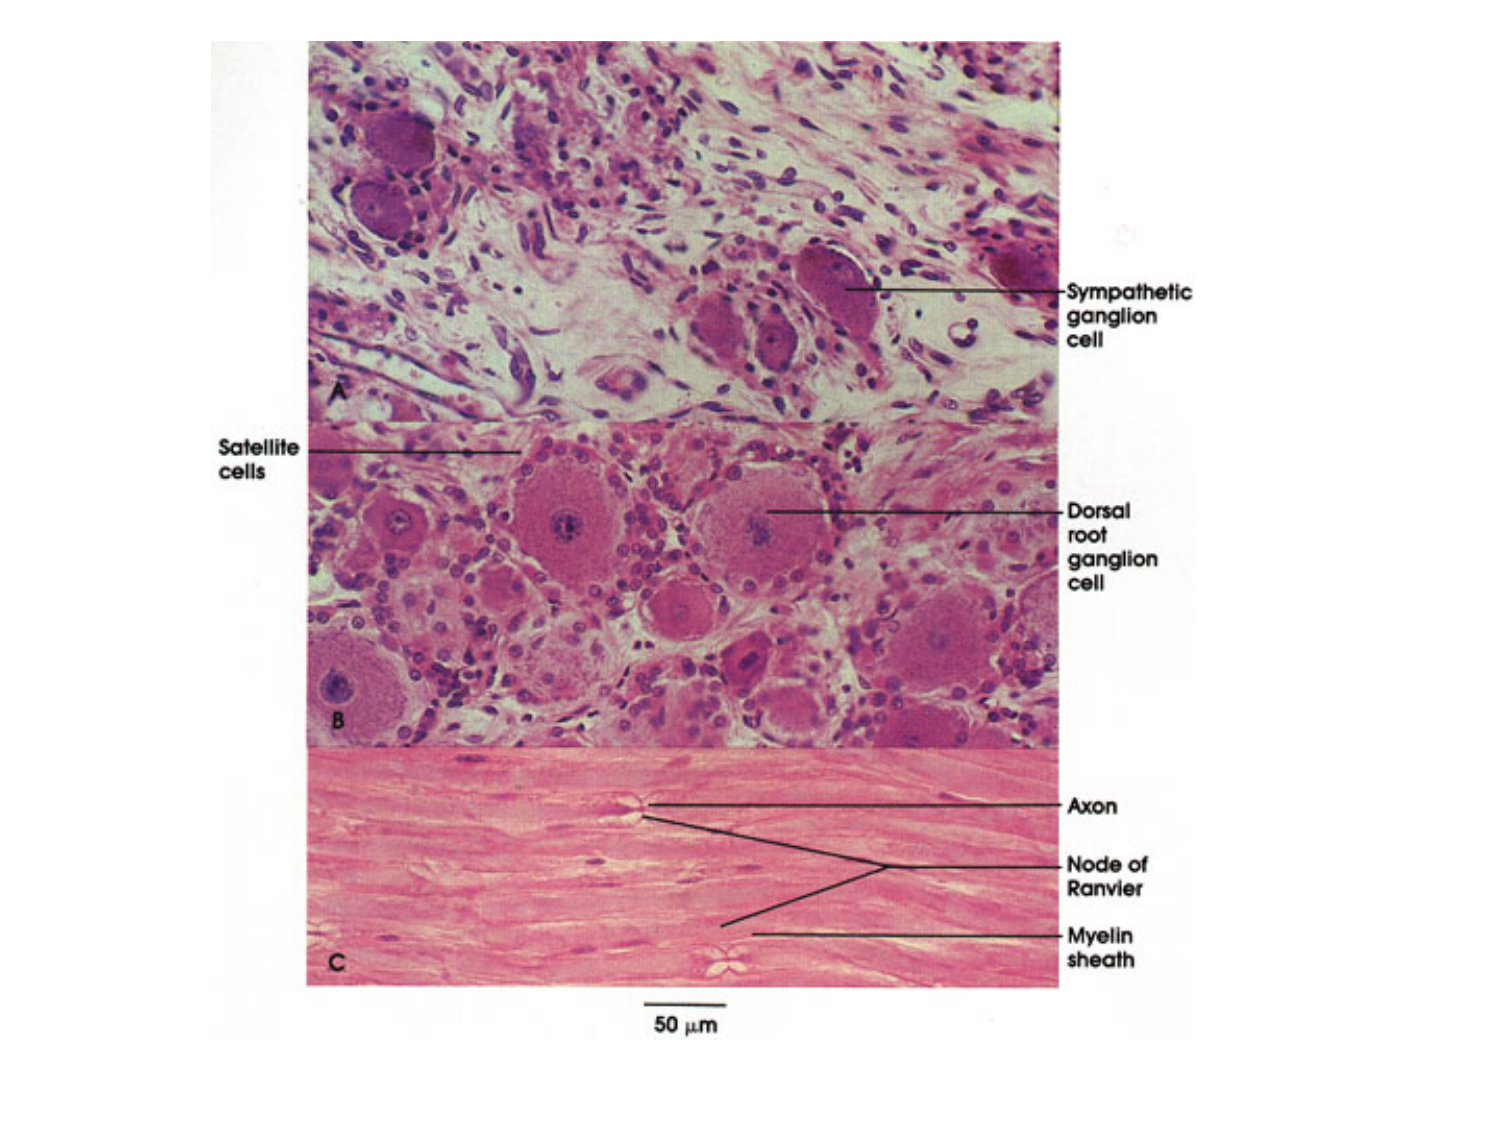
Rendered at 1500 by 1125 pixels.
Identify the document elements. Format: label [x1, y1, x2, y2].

picture [211, 41, 1195, 1040]
